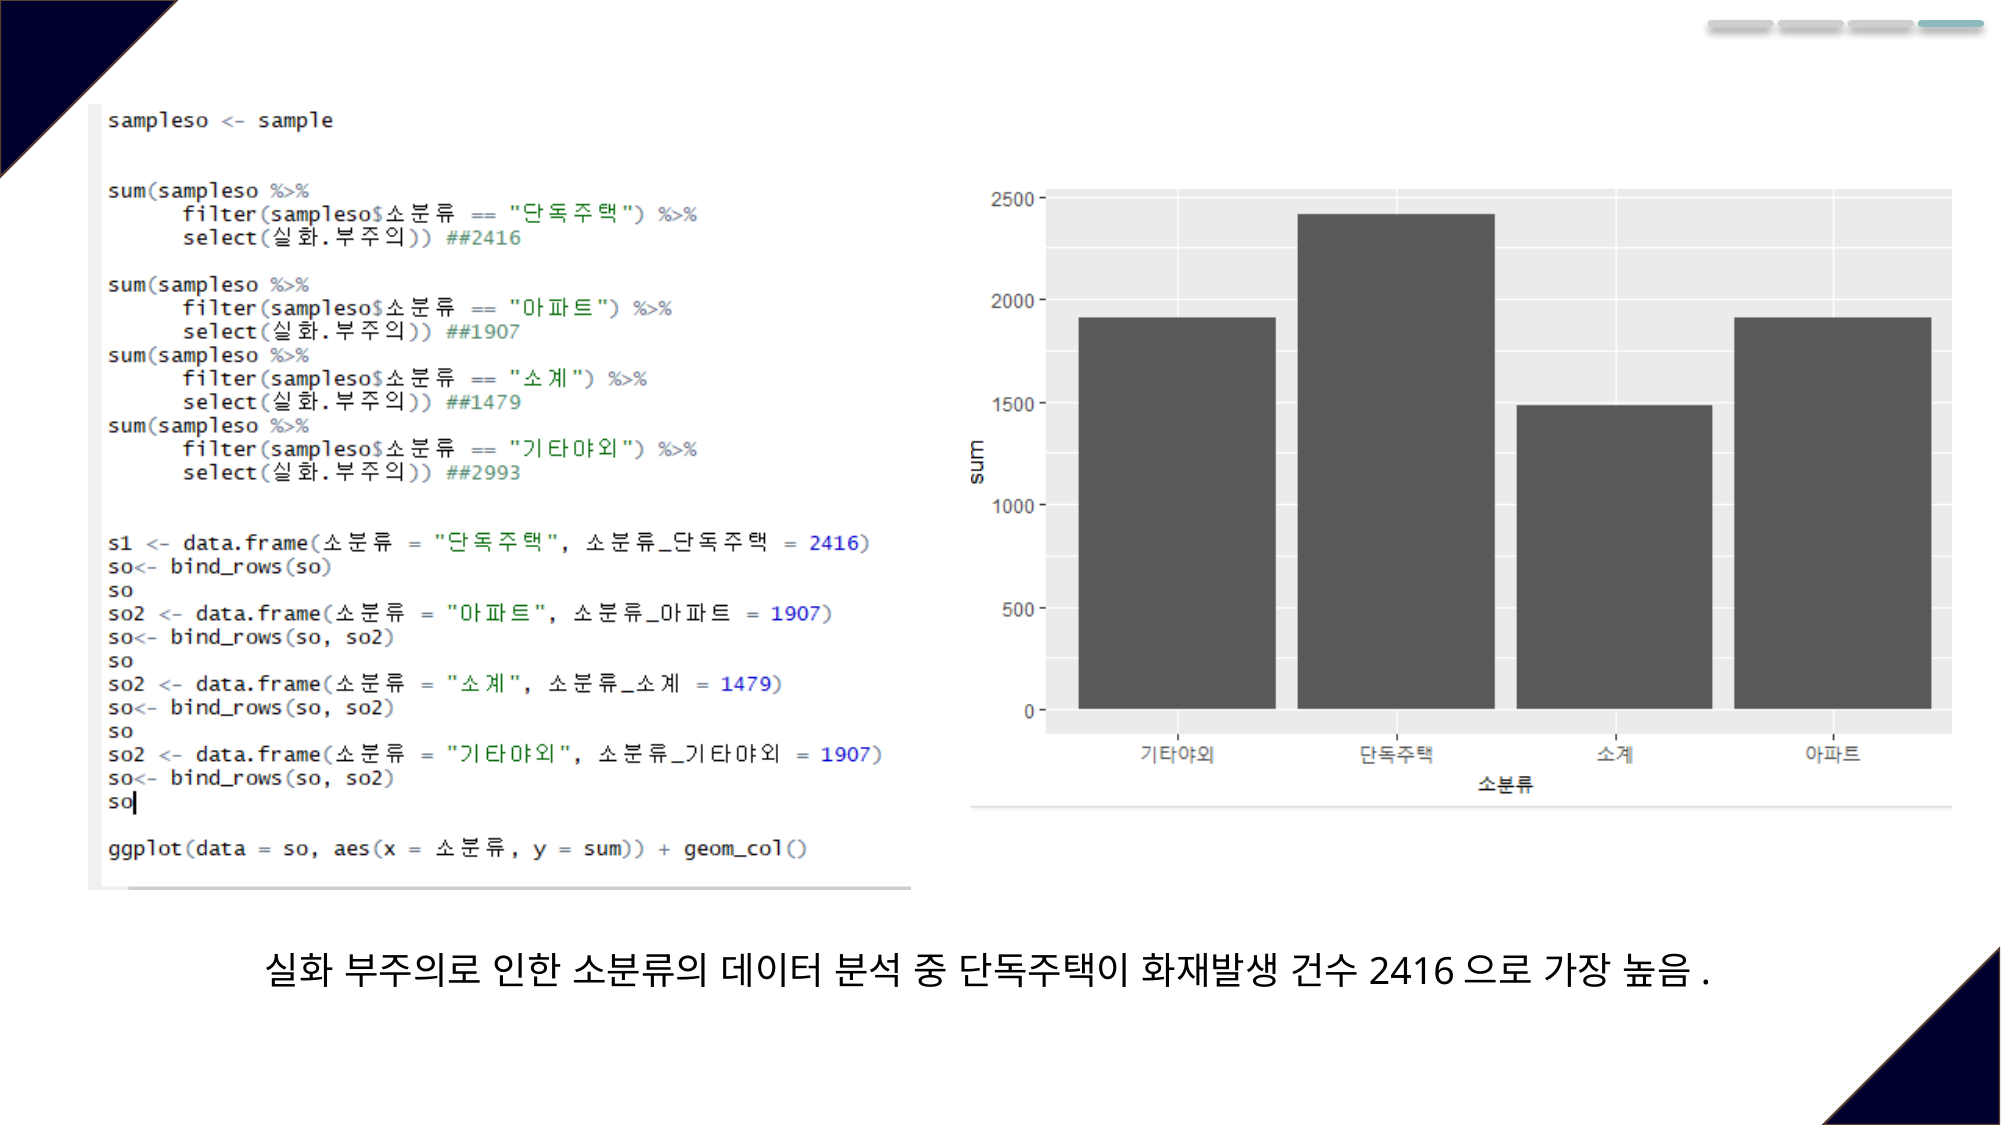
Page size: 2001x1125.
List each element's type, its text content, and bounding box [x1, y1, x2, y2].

picture [88, 104, 911, 890]
picture [971, 183, 1952, 811]
text_box 실화 부주의로 인한 소분류의 데이터 분석 중 단독주택이 화재발생 건수2416으로 가장 높음. [250, 939, 1726, 1000]
